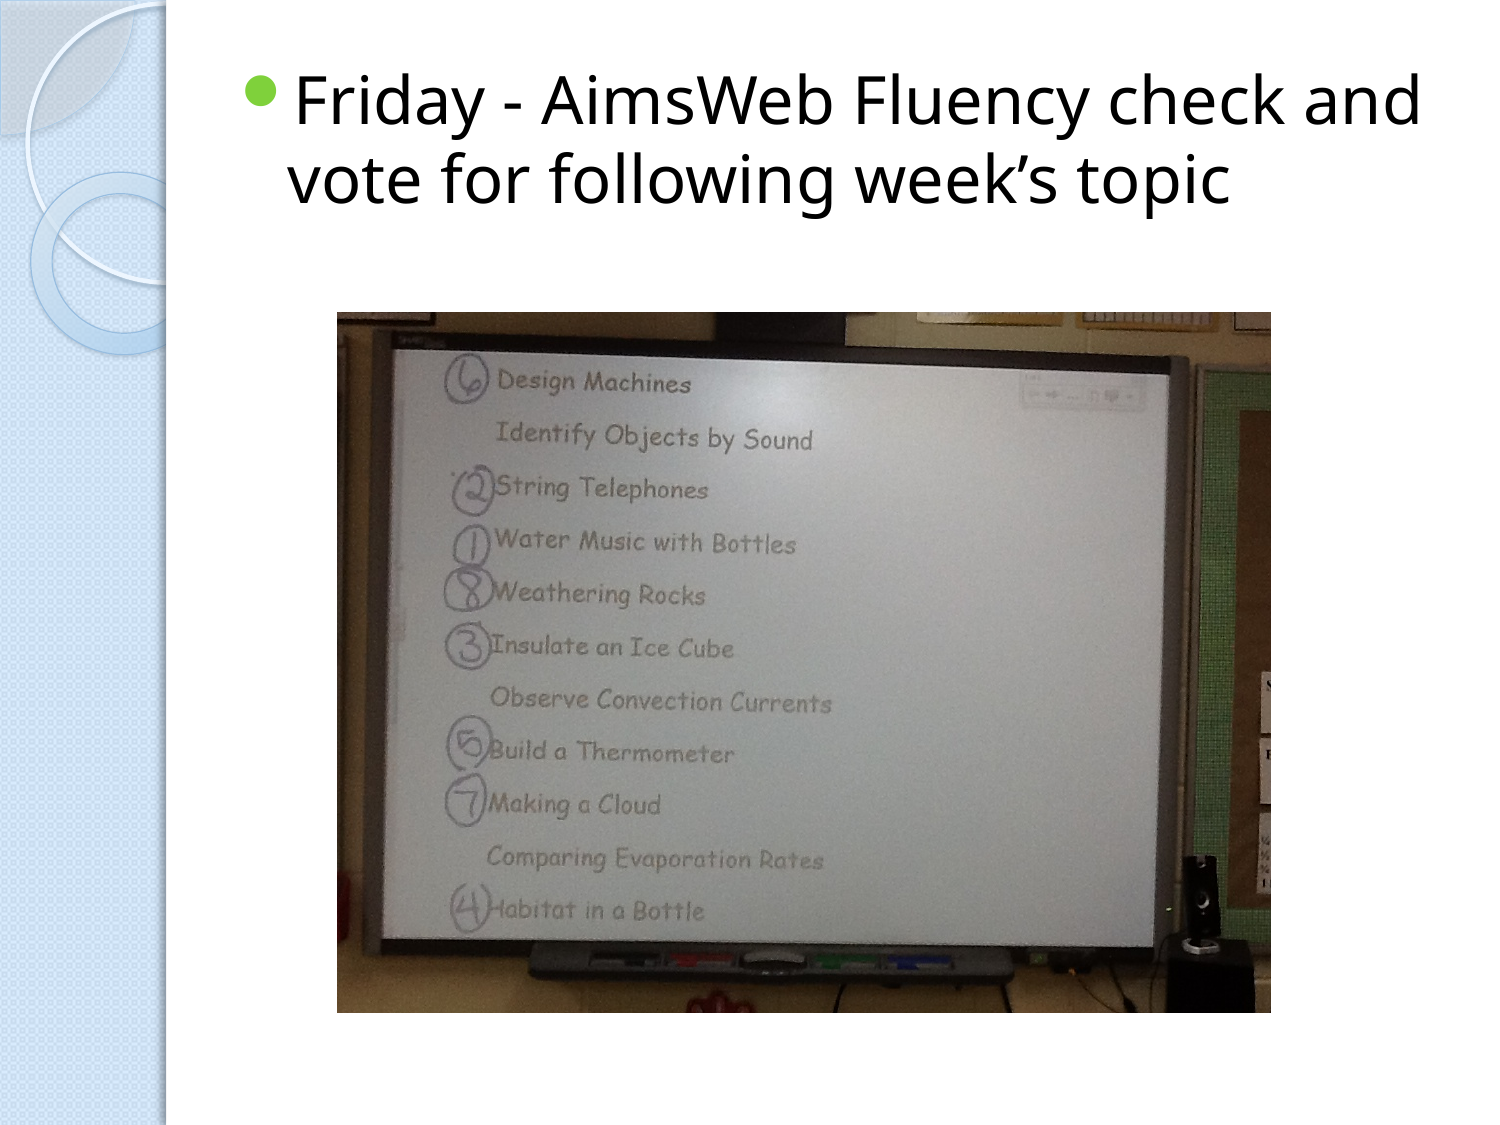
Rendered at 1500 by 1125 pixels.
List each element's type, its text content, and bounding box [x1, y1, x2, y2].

picture [337, 312, 1271, 1013]
list Friday - AimsWeb Fluency check and vote for following week’s topic [212, 50, 1443, 288]
